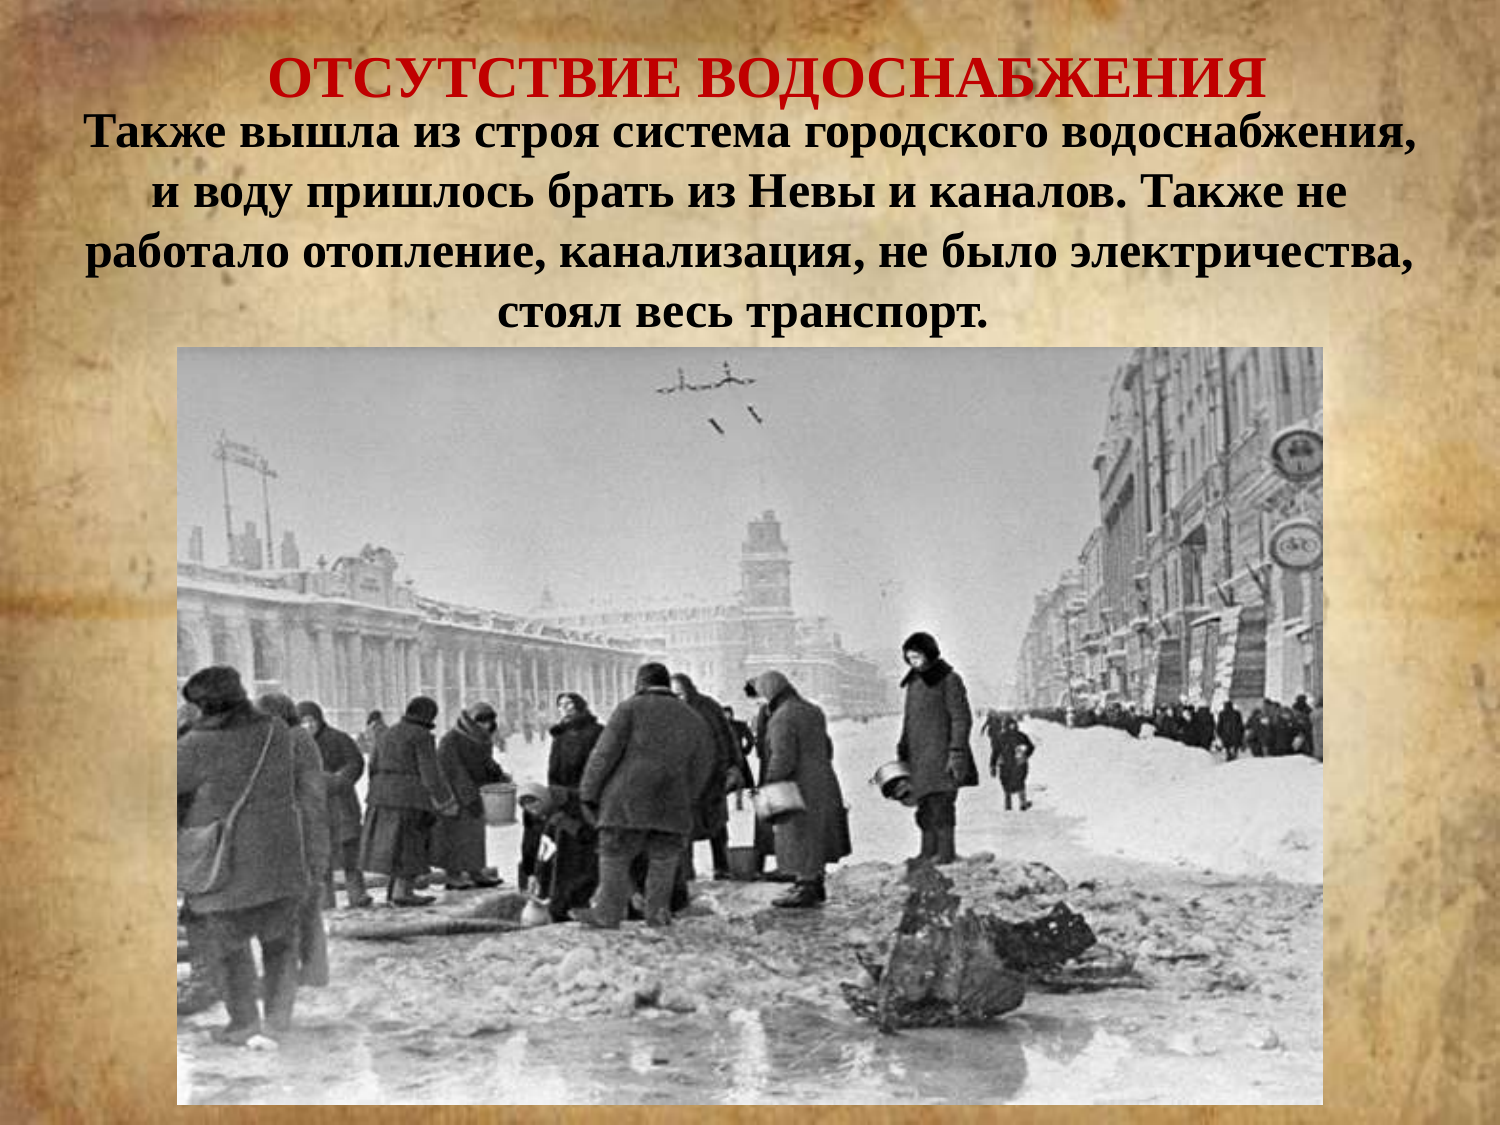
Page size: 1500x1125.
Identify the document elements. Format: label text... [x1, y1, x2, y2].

text_box ОТСУТСТВИЕ ВОДОСНАБЖЕНИЯ [214, 30, 1320, 149]
picture [0, 0, 1500, 1125]
text_box Также вышла из строя система городского водоснабжения, и воду пришлось брать из Невы и каналов. Также не работало отопление, канализация, не было электричества, стоял весь транспорт. [64, 89, 1436, 345]
